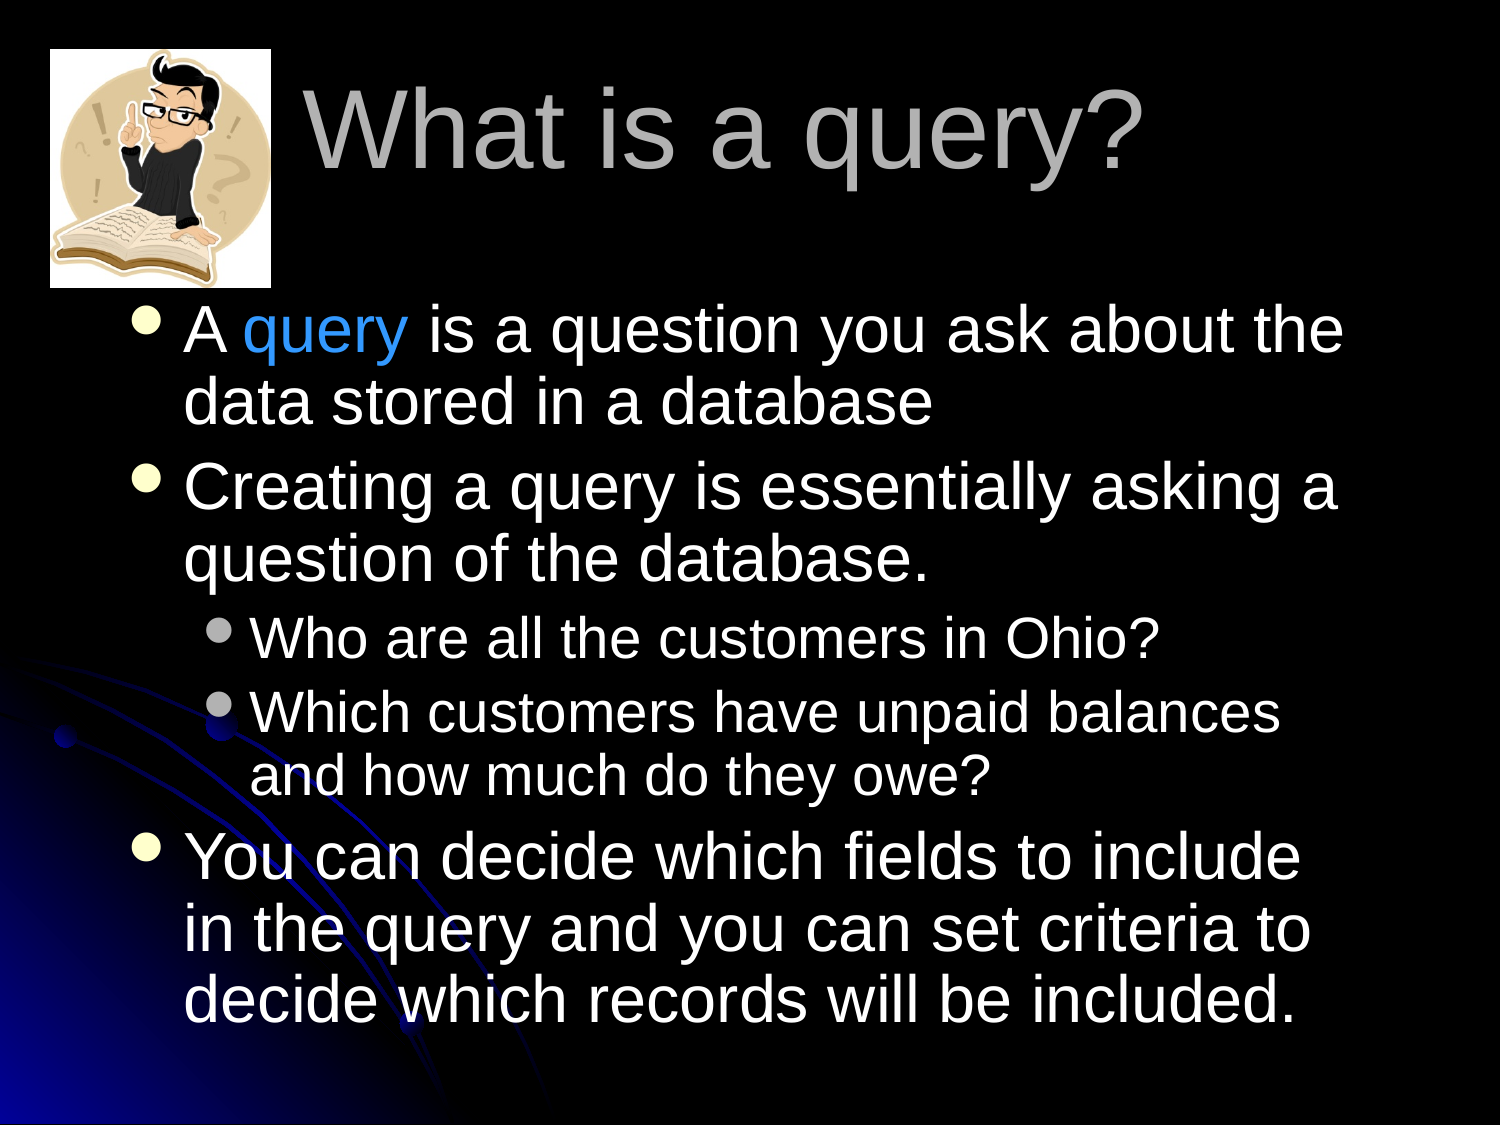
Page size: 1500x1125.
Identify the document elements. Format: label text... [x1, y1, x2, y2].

picture [49, 49, 271, 288]
title What is a query? [87, 45, 1363, 202]
list A query is a question you ask about the data stored in a database Creating a query is essentially asking a question of the database. Who are all the customers in Ohio? Which customers have unpaid balances and how much do they owe? You can decide which fields to include in the query and you can set criteria to decide which records will be included. [112, 287, 1388, 1078]
